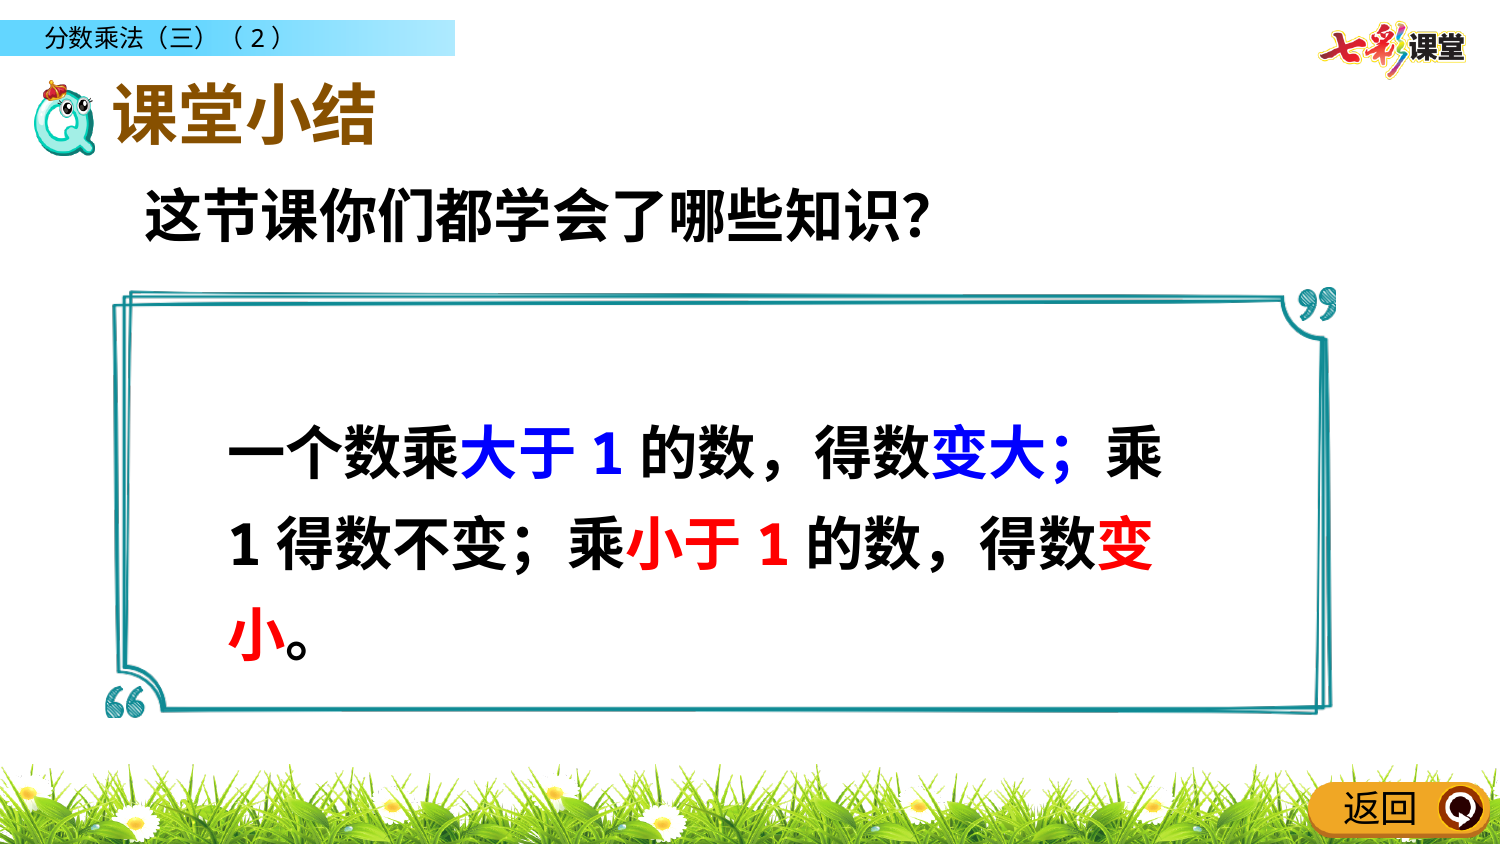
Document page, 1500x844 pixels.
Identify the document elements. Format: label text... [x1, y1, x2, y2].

picture [105, 287, 1337, 718]
picture [34, 80, 96, 156]
picture [1316, 20, 1468, 80]
text_box 这节课你们都学会了哪些知识？ [133, 173, 972, 255]
picture [0, 764, 1500, 844]
text_box 课堂小结 [100, 67, 404, 159]
